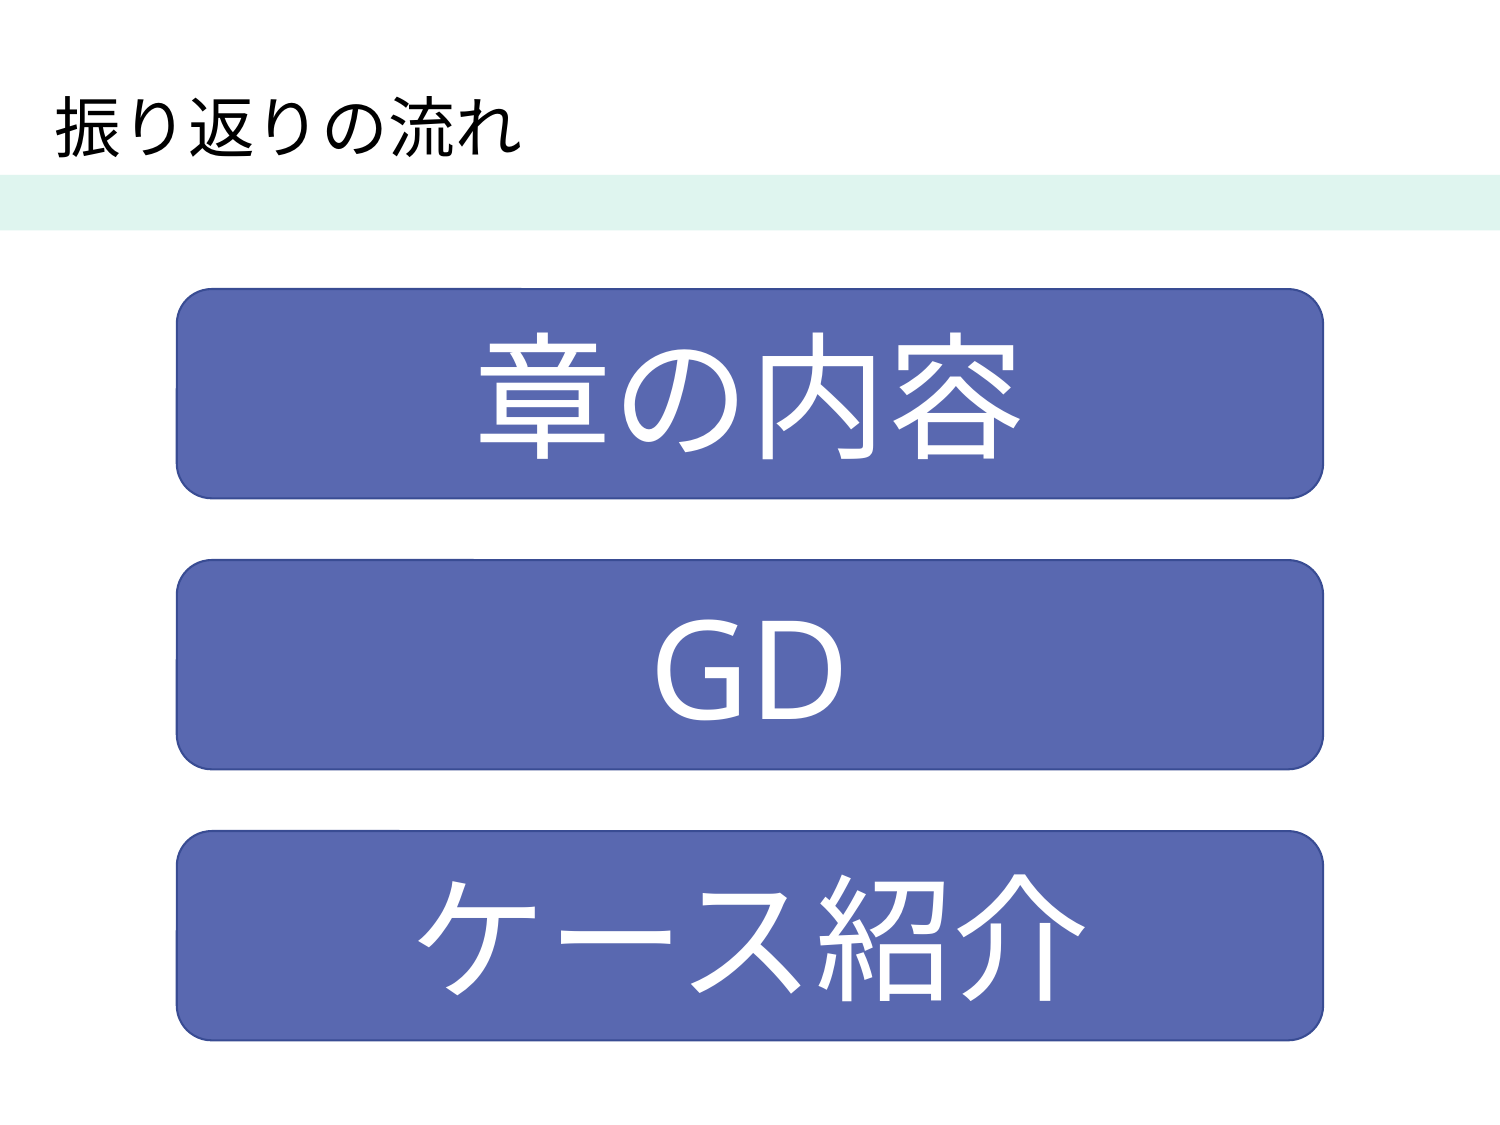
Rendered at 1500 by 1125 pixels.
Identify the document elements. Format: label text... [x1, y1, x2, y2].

text_box 振り返りの流れ [40, 78, 655, 174]
text_box ケース紹介 [175, 829, 1325, 1042]
text_box [0, 174, 1500, 231]
text_box GD [175, 558, 1325, 771]
text_box 章の内容 [175, 287, 1325, 500]
